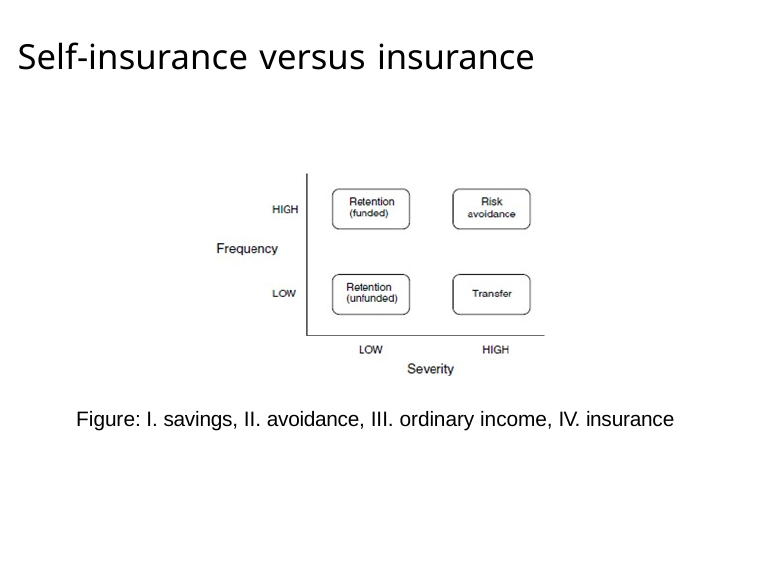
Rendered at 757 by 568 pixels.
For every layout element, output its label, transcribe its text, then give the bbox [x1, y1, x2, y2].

text_box Figure: I. savings, II. avoidance, III. ordinary income, IV. insurance [74, 403, 682, 431]
title Self-insurance versus insurance [0, 0, 756, 103]
picture [216, 173, 545, 376]
